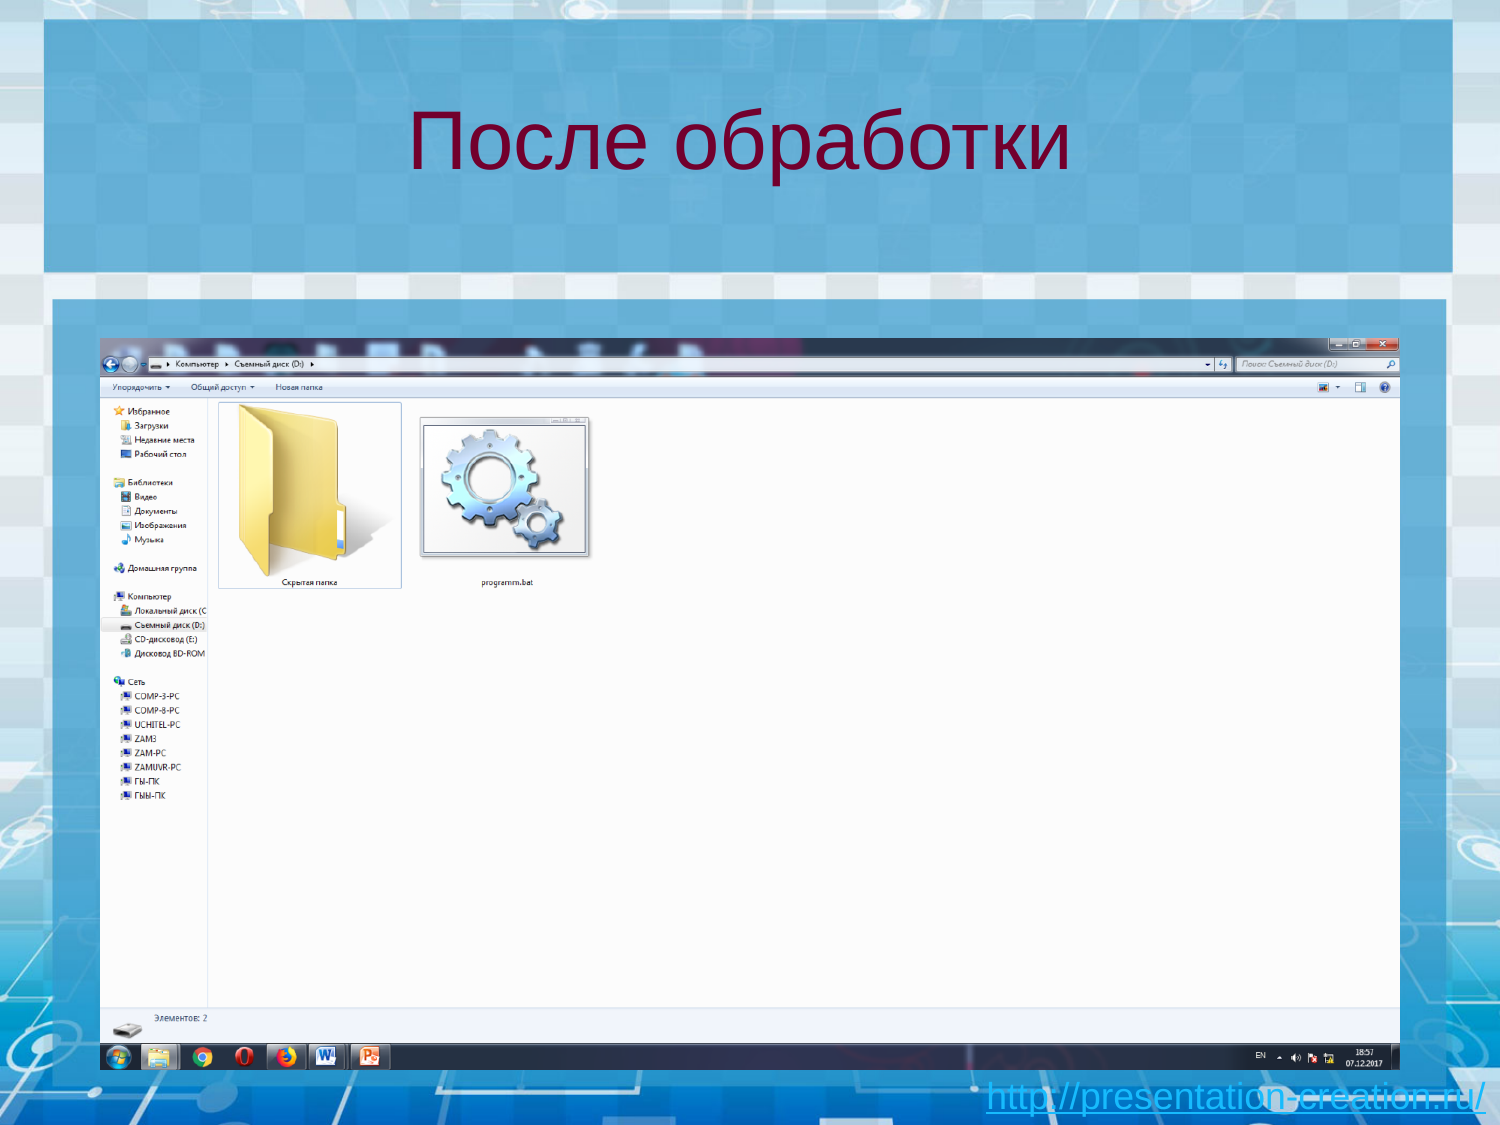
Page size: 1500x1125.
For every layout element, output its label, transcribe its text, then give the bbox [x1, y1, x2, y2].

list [100, 337, 1400, 1070]
picture [0, 0, 1500, 1125]
title После обработки [206, 42, 1275, 231]
